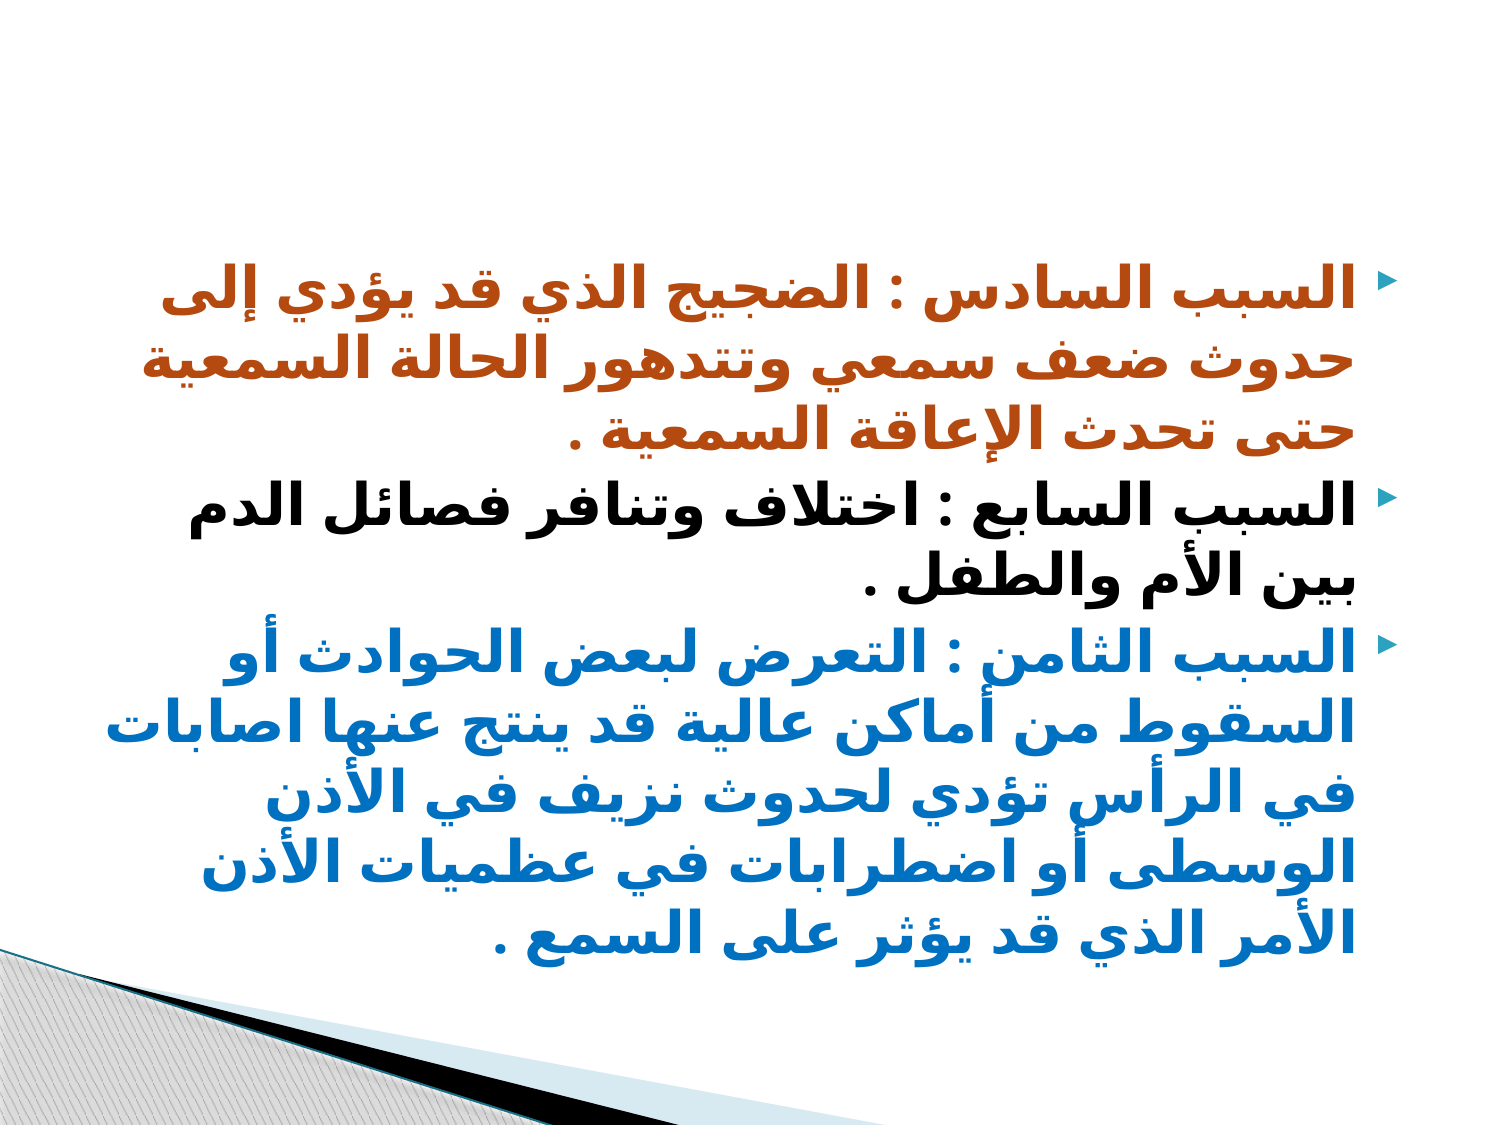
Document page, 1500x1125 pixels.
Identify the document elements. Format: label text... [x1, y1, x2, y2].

list السبب السادس : الضجيج الذي قد يؤدي إلى حدوث ضعف سمعي وتتدهور الحالة السمعية حتى تحدث الإعاقة السمعية . السبب السابع : اختلاف وتنافر فصائل الدم بين الأم والطفل . السبب الثامن : التعرض لبعض الحوادث أو السقوط من أماكن عالية قد ينتج عنها اصابات في الرأس تؤدي لحدوث نزيف في الأذن الوسطى أو اضطرابات في عظميات الأذن الأمر الذي قد يؤثر على السمع . [75, 243, 1425, 986]
